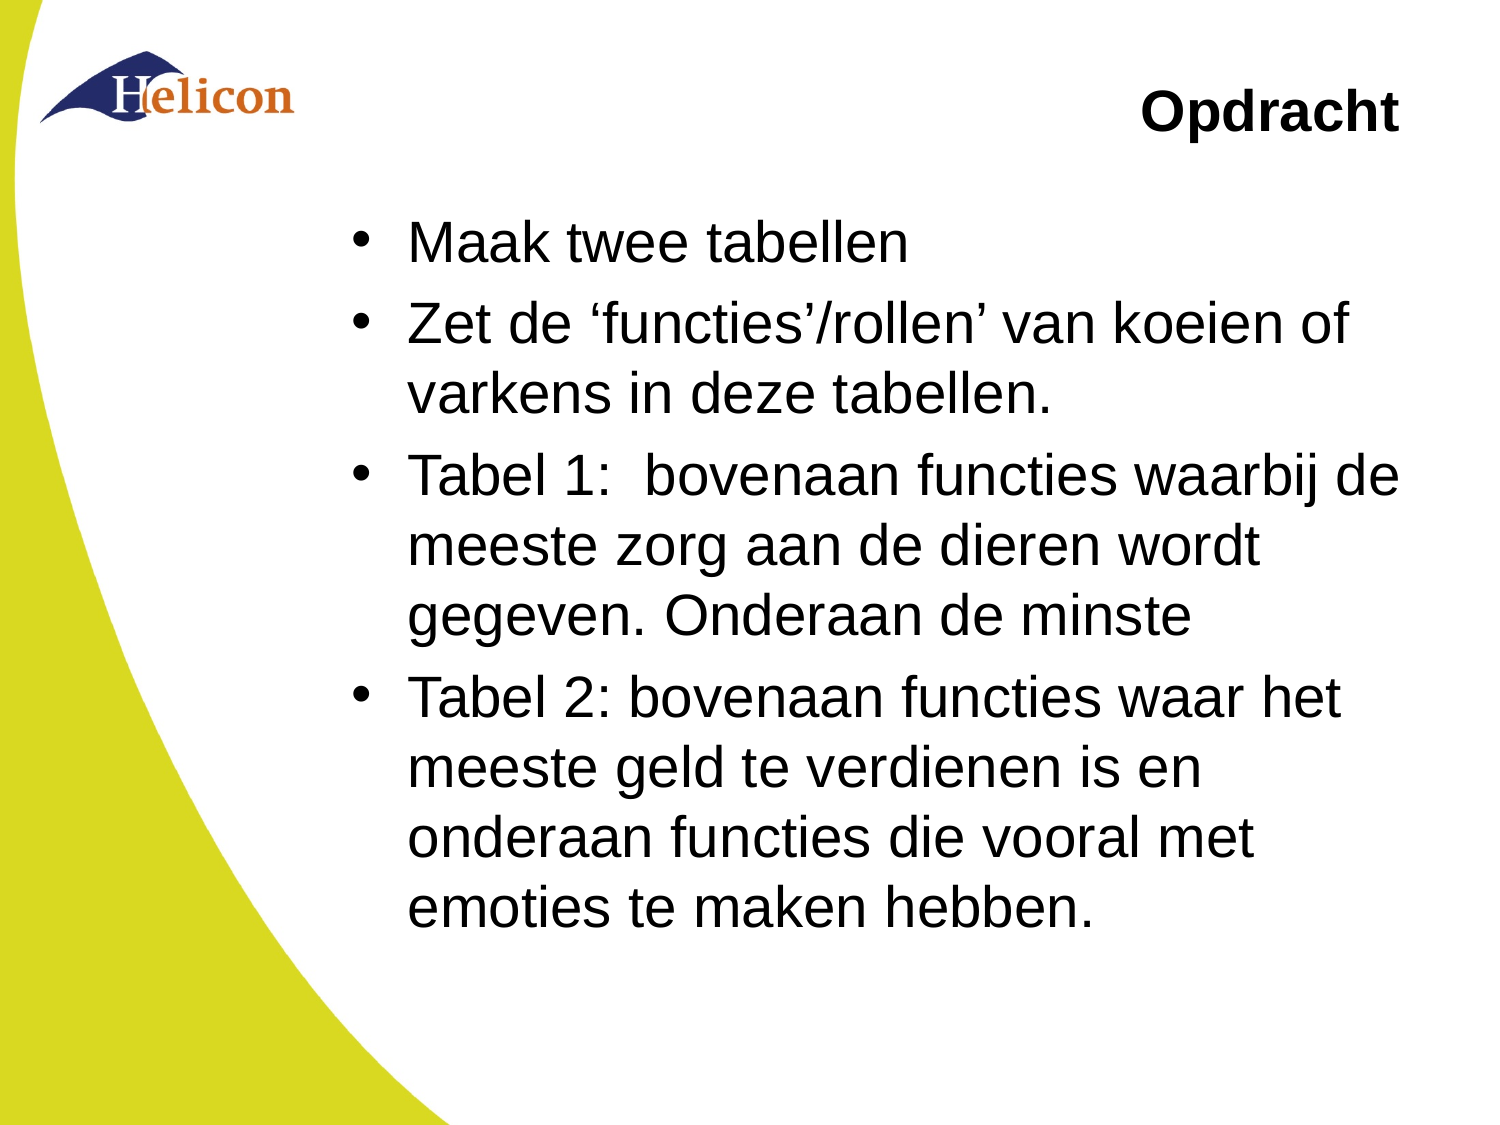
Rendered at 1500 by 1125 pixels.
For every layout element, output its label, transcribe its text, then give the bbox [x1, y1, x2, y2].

list Maak twee tabellen Zet de ‘functies’/rollen’ van koeien of varkens in deze tabellen. Tabel 1: bovenaan functies waarbij de meeste zorg aan de dieren wordt gegeven. Onderaan de minste Tabel 2: bovenaan functies waar het meeste geld te verdienen is en onderaan functies die vooral met emoties te maken hebben. [336, 196, 1425, 1005]
picture [0, 0, 1500, 1125]
title Opdracht [324, 54, 1415, 161]
